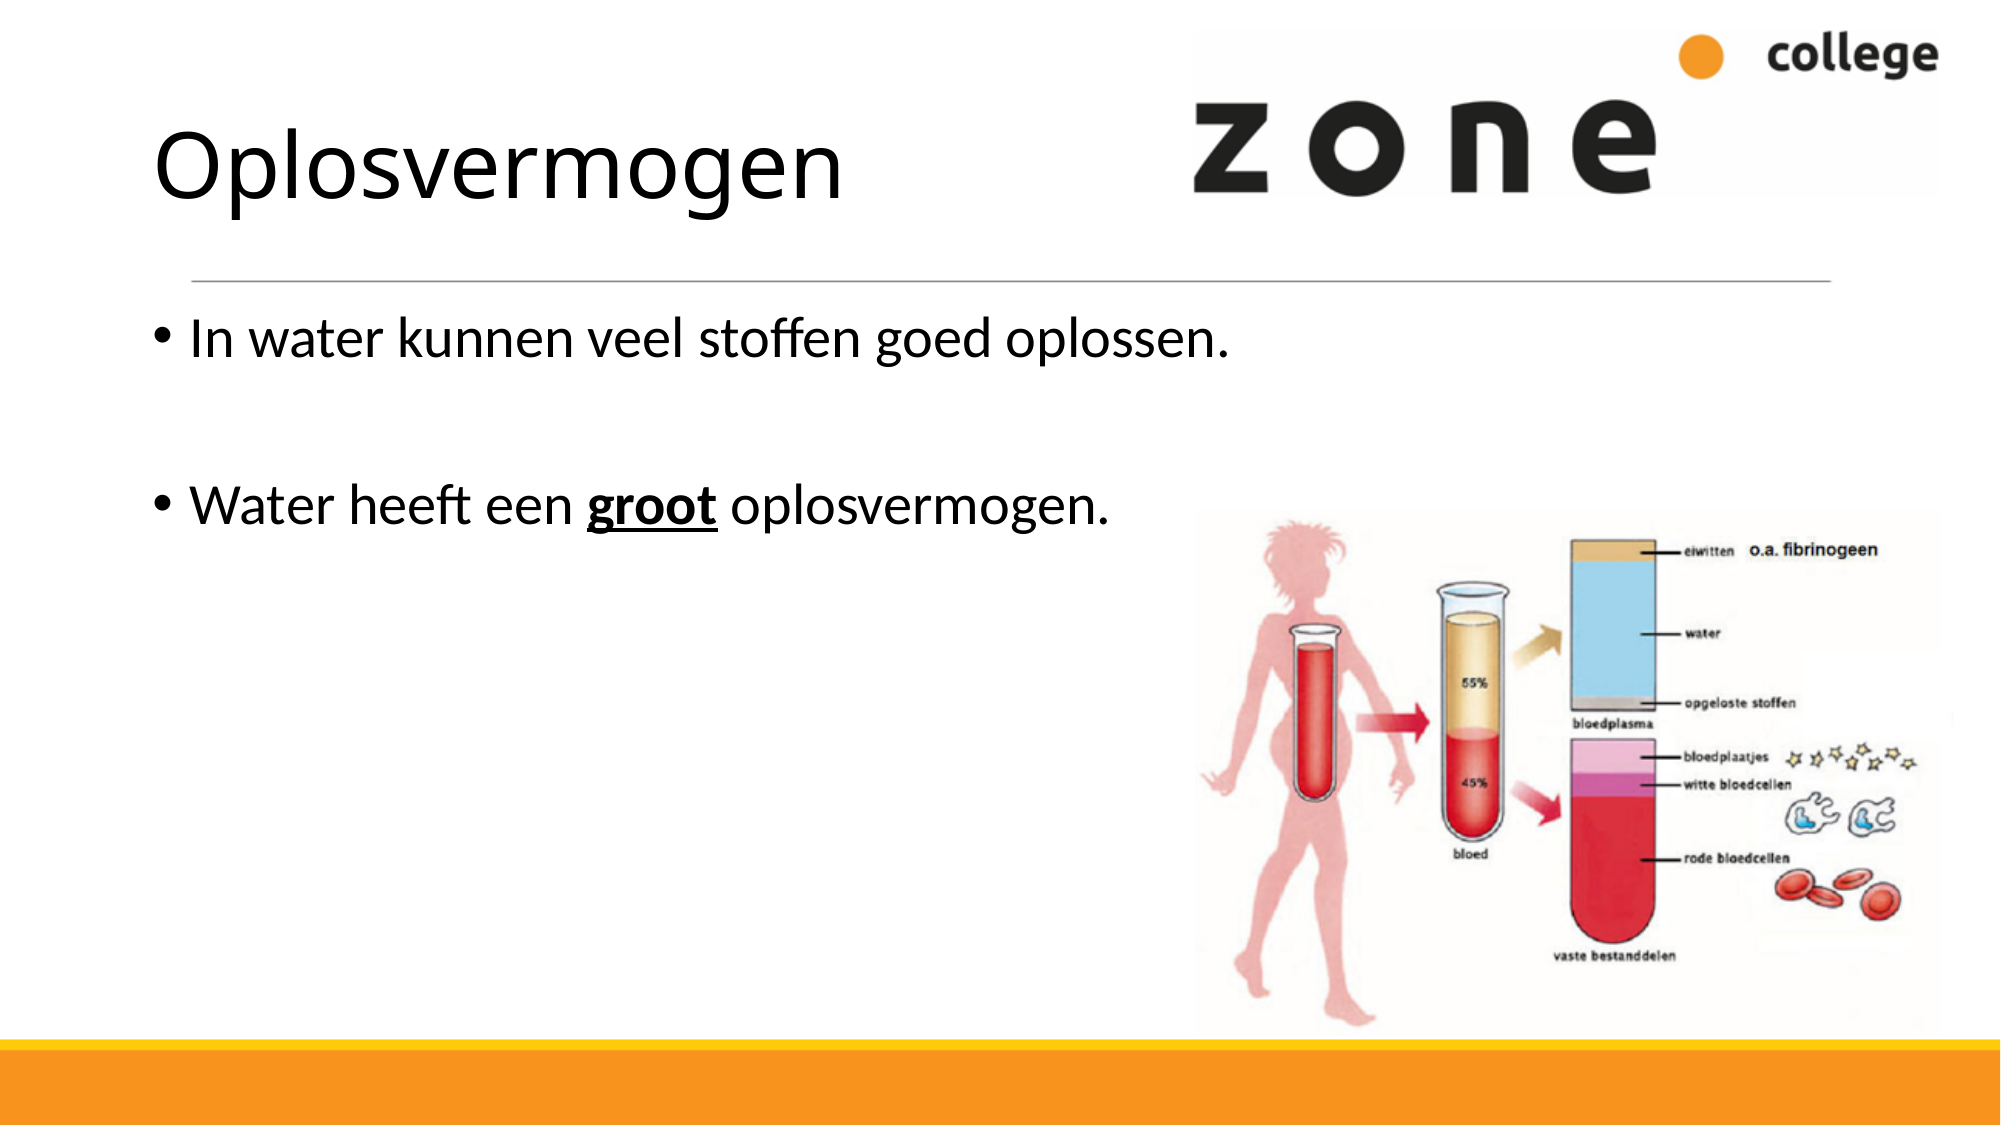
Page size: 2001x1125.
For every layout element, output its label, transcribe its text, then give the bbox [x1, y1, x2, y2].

title Oplosvermogen [137, 59, 1863, 278]
list In water kunnen veel stoffen goed oplossen. Water heeft een groot oplosvermogen. [137, 299, 1863, 1014]
picture [0, 0, 2001, 1125]
